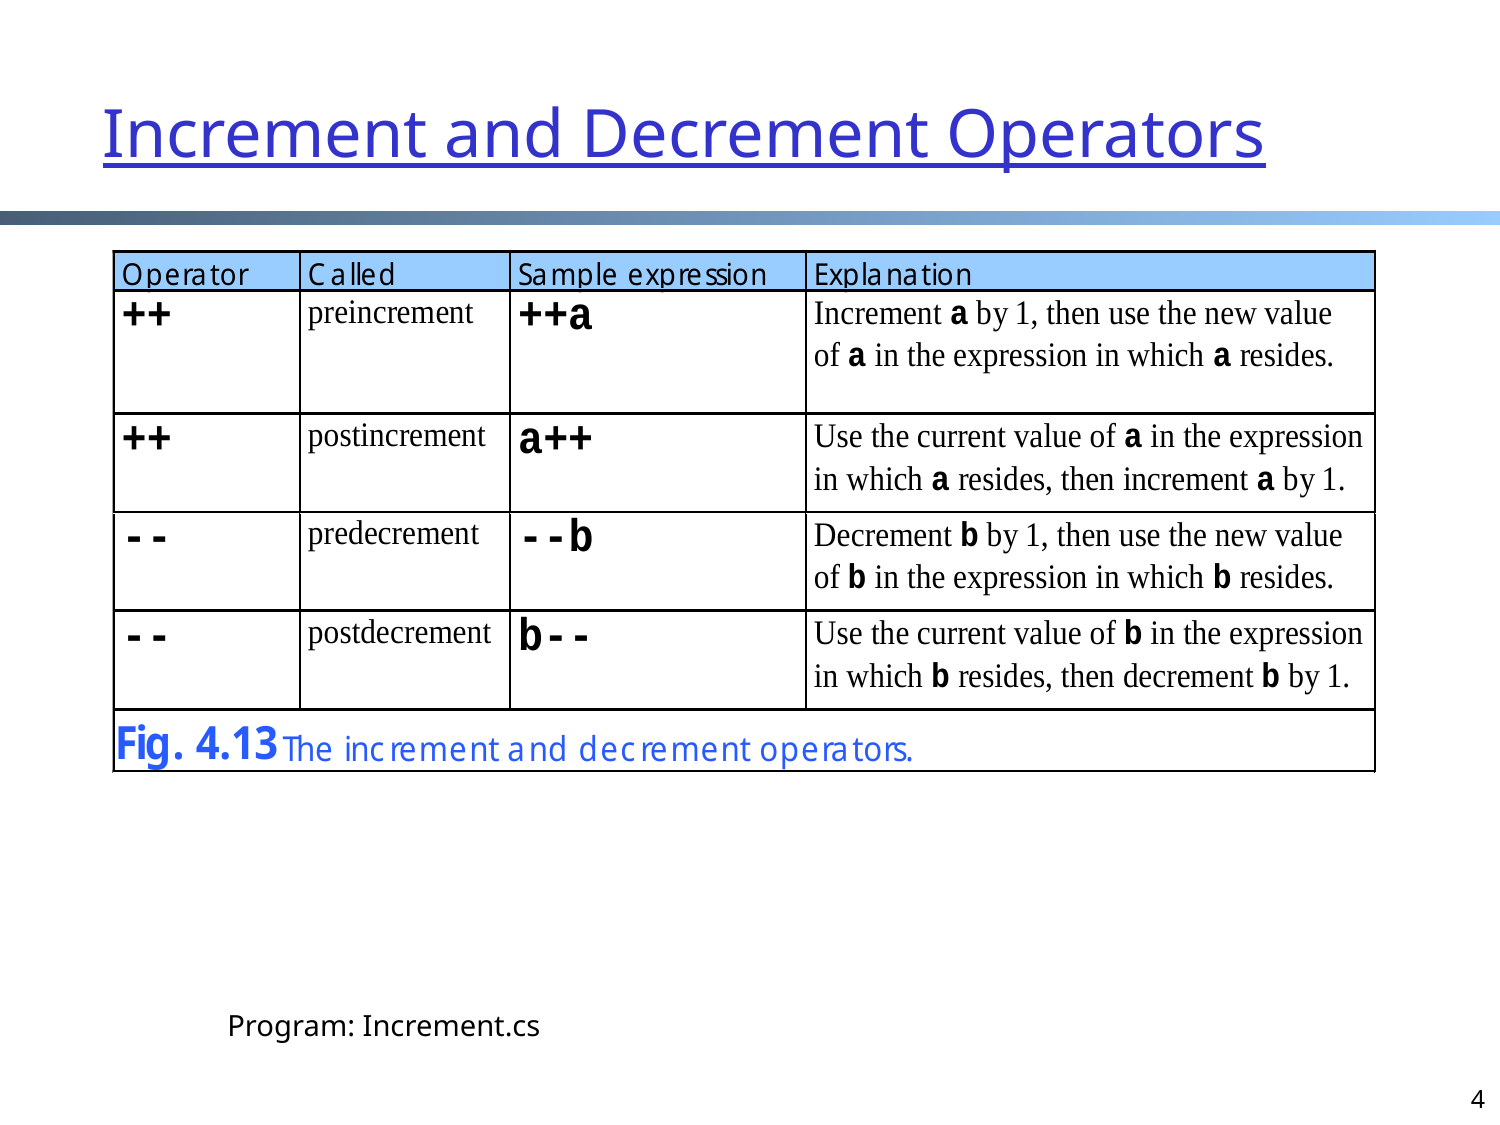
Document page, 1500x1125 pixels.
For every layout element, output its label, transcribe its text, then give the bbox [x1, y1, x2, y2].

slide_number 4 [1150, 1049, 1500, 1125]
text_box Program: Increment.cs [212, 999, 763, 1050]
title Increment and Decrement Operators [87, 37, 1363, 225]
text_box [112, 249, 1377, 826]
